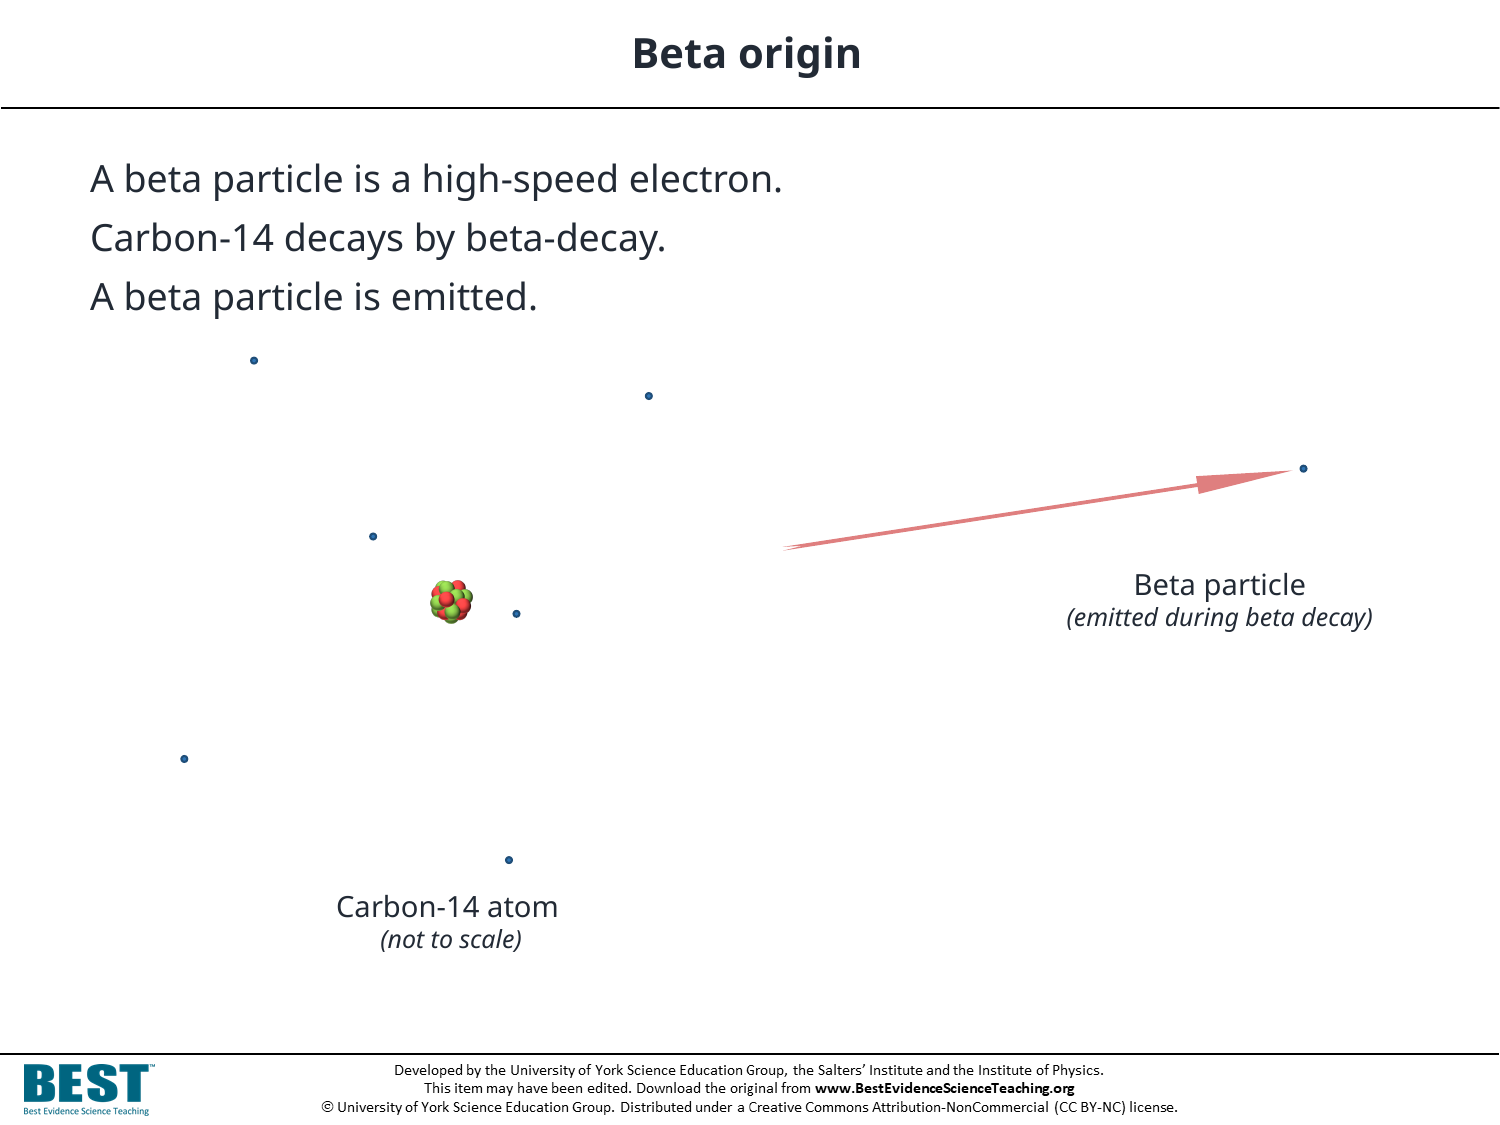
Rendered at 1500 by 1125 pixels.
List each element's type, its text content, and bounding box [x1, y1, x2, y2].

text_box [181, 357, 1328, 864]
text_box Beta origin [23, 4, 1471, 99]
picture [0, 107, 1500, 1125]
